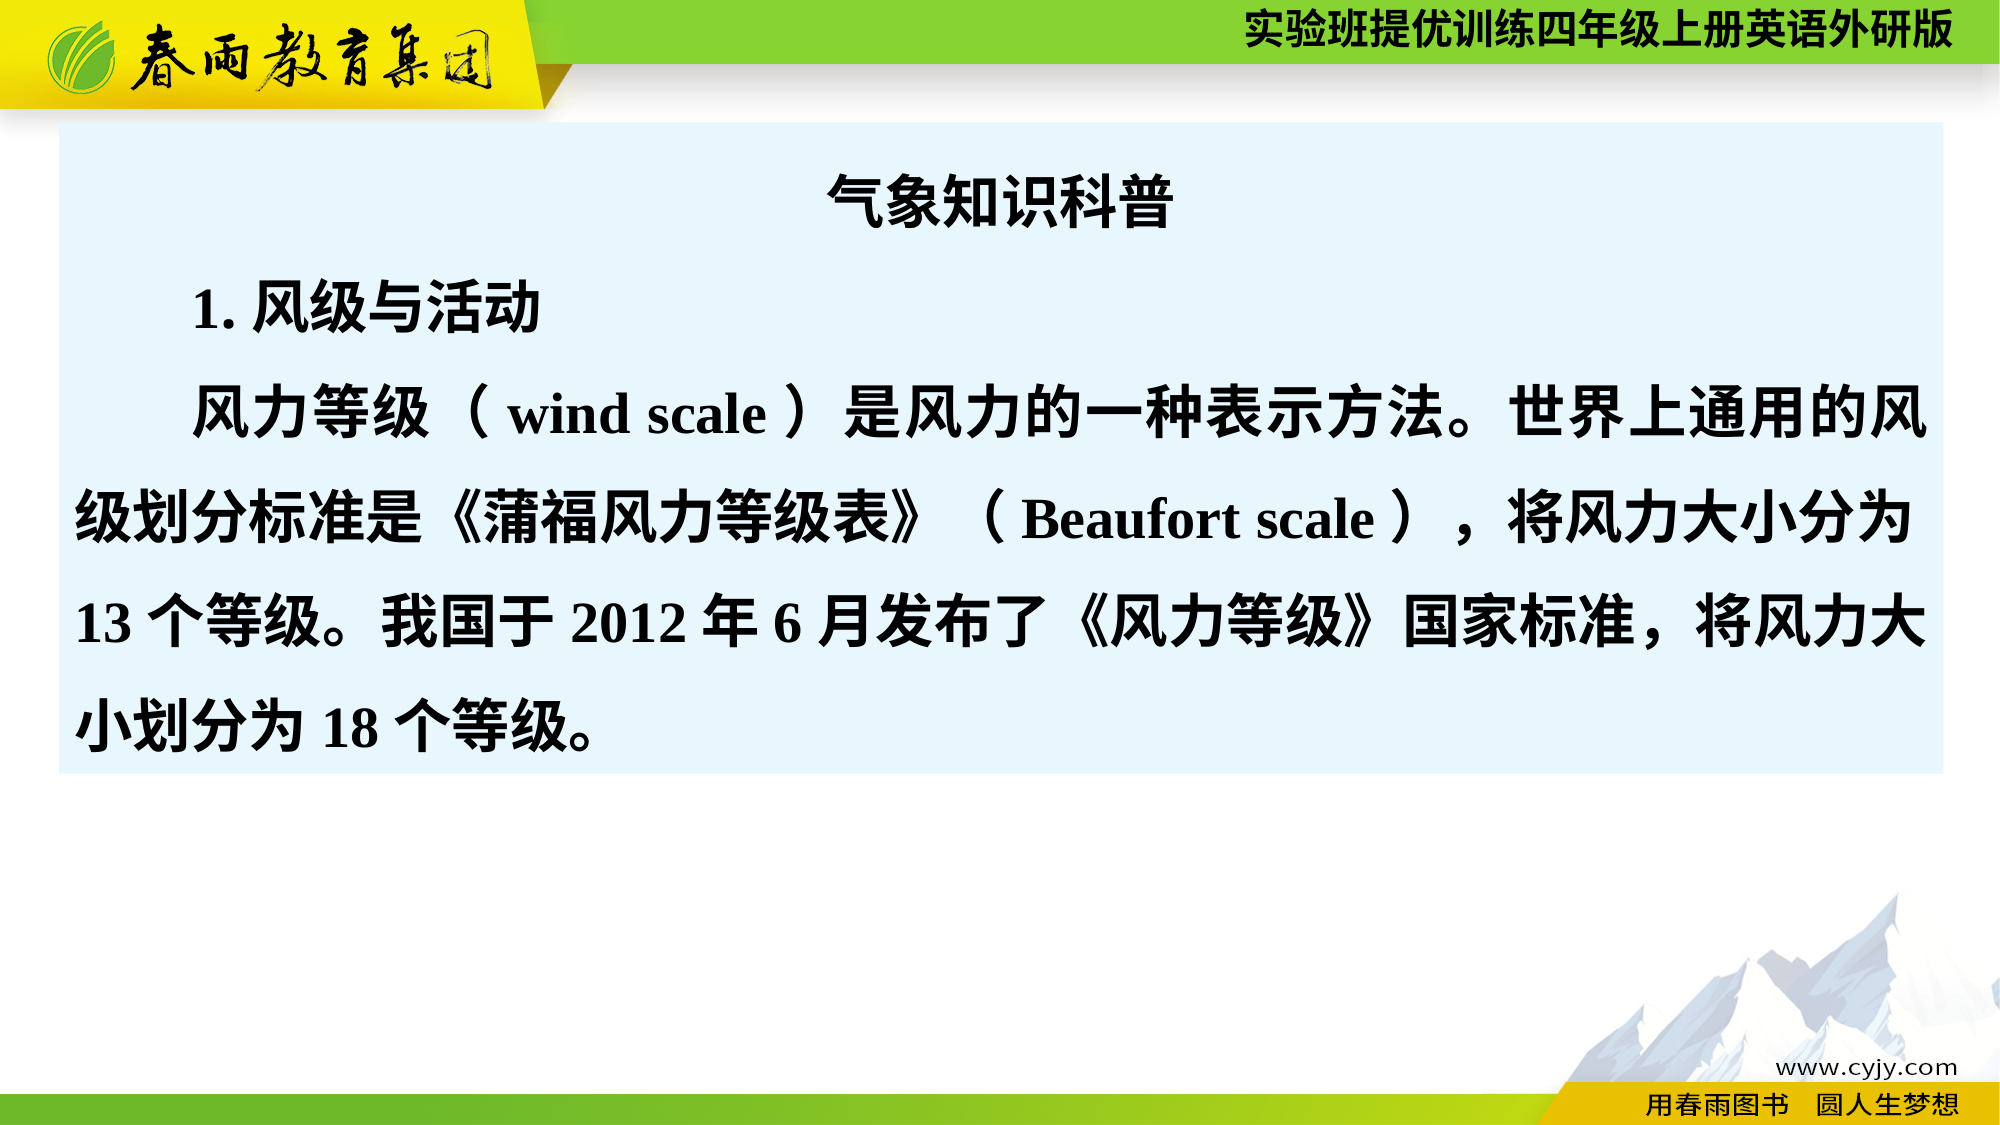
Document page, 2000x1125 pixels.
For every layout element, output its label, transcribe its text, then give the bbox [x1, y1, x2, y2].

list 气象知识科普 1.风级与活动 风力等级（wind scale）是风力的一种表示方法。世界上通用的风级划分标准是《蒲福风力等级表》（Beaufort scale），将风力大小分为13个等级。我国于2012年6月发布了《风力等级》国家标准，将风力大小划分为18个等级。 [59, 122, 1944, 774]
picture [0, 0, 2000, 1125]
